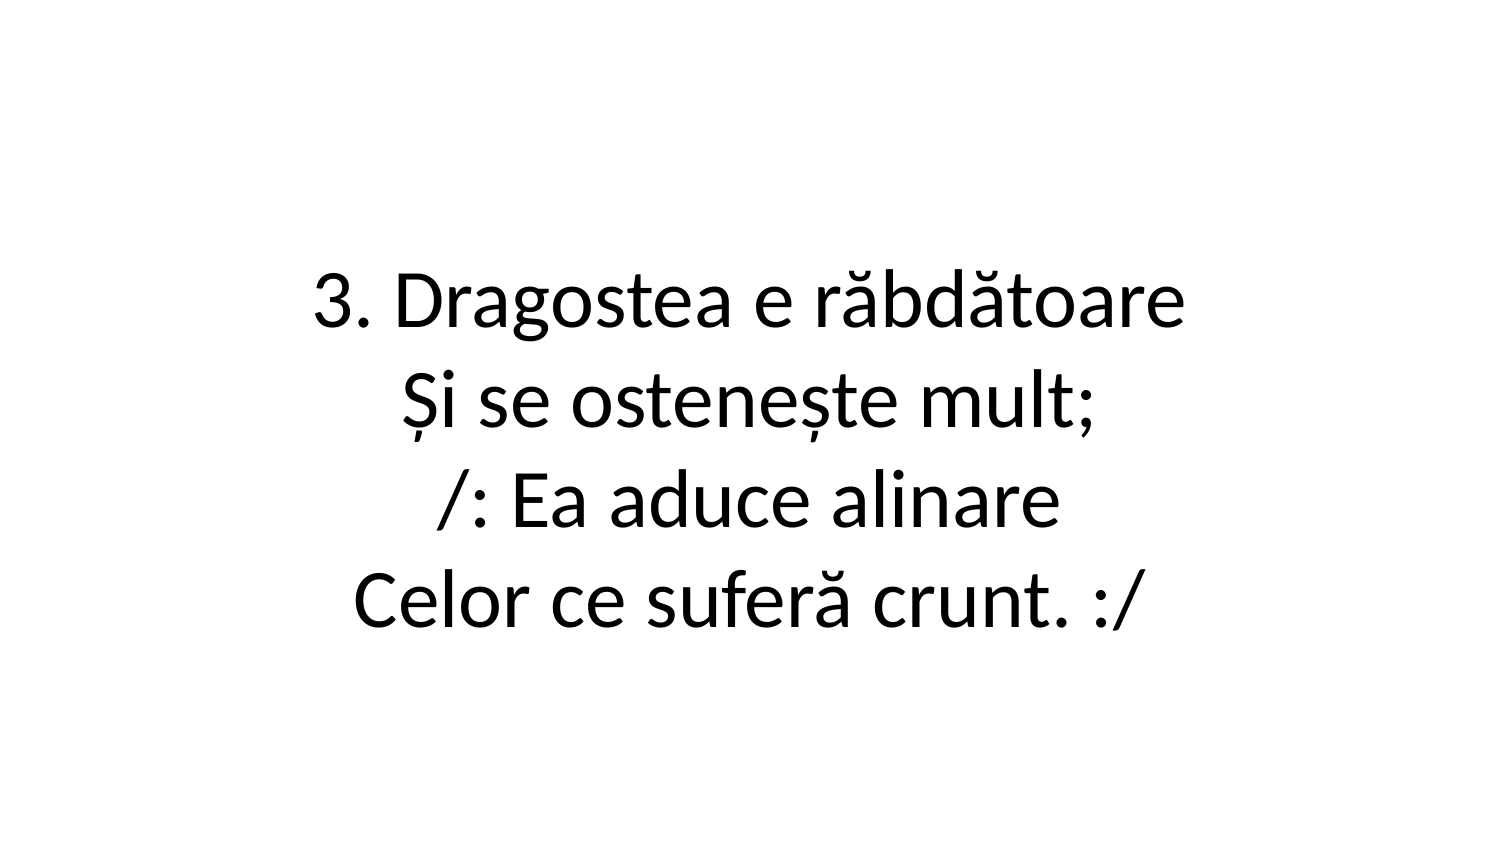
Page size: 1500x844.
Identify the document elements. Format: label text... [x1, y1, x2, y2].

text_box 3. Dragostea e răbdătoare Și se ostenește mult; /: Ea aduce alinare Celor ce suferă crunt. :/ [296, 192, 1204, 652]
